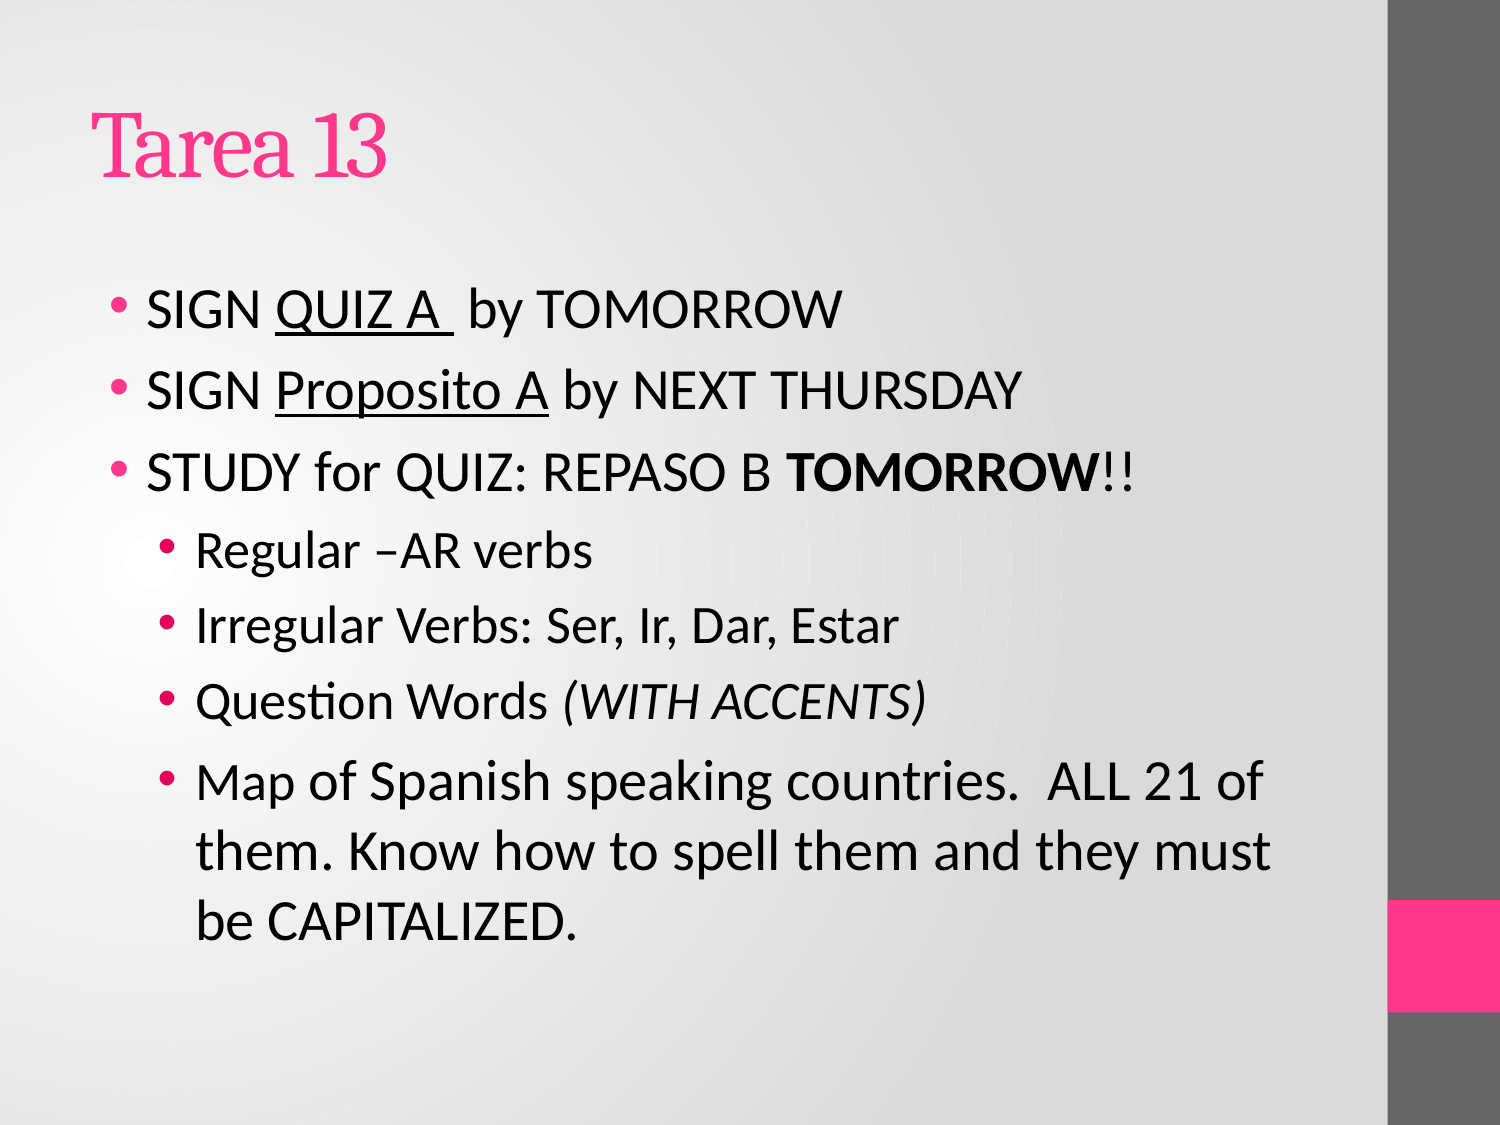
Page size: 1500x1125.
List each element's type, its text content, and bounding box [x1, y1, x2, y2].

title Tarea 13 [75, 45, 1325, 233]
list SIGN QUIZ A by TOMORROW SIGN Proposito A by NEXT THURSDAY STUDY for QUIZ: REPASO B TOMORROW!! Regular –AR verbs Irregular Verbs: Ser, Ir, Dar, Estar Question Words (WITH ACCENTS) Map of Spanish speaking countries. ALL 21 of them. Know how to spell them and they must be CAPITALIZED. [75, 262, 1325, 1050]
